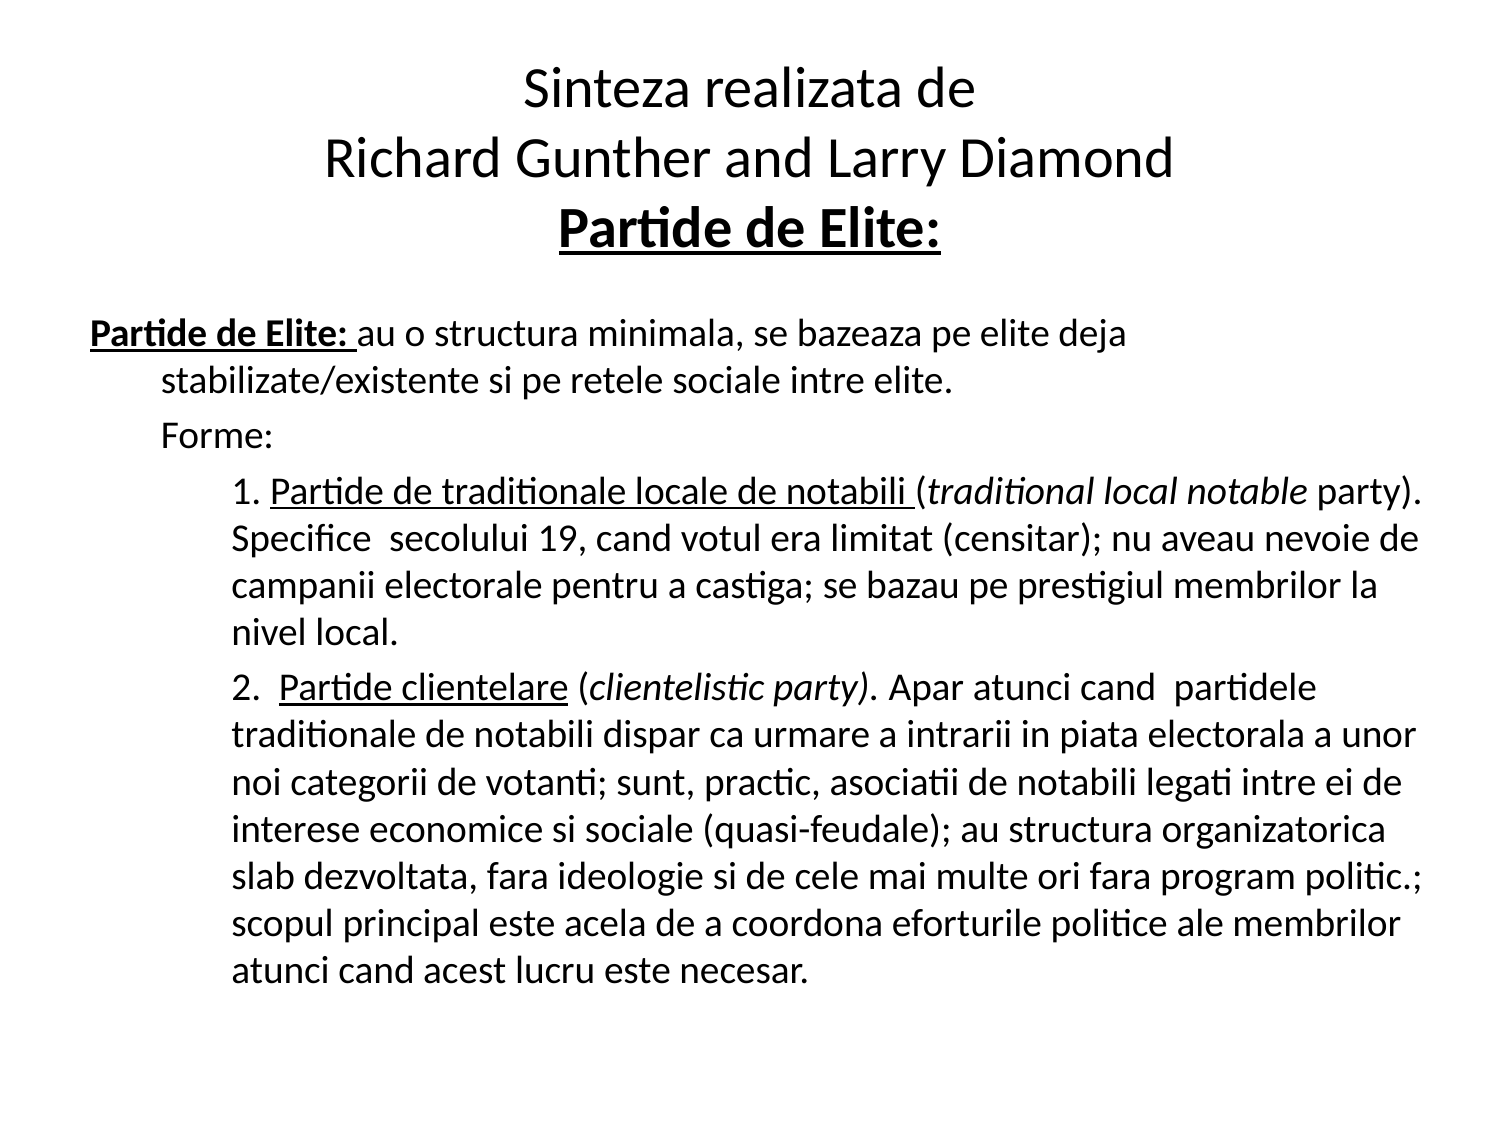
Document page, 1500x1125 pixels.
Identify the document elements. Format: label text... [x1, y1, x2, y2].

title Sinteza realizata de Richard Gunther and Larry Diamond Partide de Elite: [75, 45, 1425, 263]
list Partide de Elite: au o structura minimala, se bazeaza pe elite deja stabilizate/existente si pe retele sociale intre elite. Forme: 1. Partide de traditionale locale de notabili (traditional local notable party). Specifice secolului 19, cand votul era limitat (censitar); nu aveau nevoie de campanii electorale pentru a castiga; se bazau pe prestigiul membrilor la nivel local. 2. Partide clientelare (clientelistic party). Apar atunci cand partidele traditionale de notabili dispar ca urmare a intrarii in piata electorala a unor noi categorii de votanti; sunt, practic, asociatii de notabili legati intre ei de interese economice si sociale (quasi-feudale); au structura organizatorica slab dezvoltata, fara ideologie si de cele mai multe ori fara program politic.; scopul principal este acela de a coordona eforturile politice ale membrilor atunci cand acest lucru este necesar. [75, 299, 1450, 1005]
